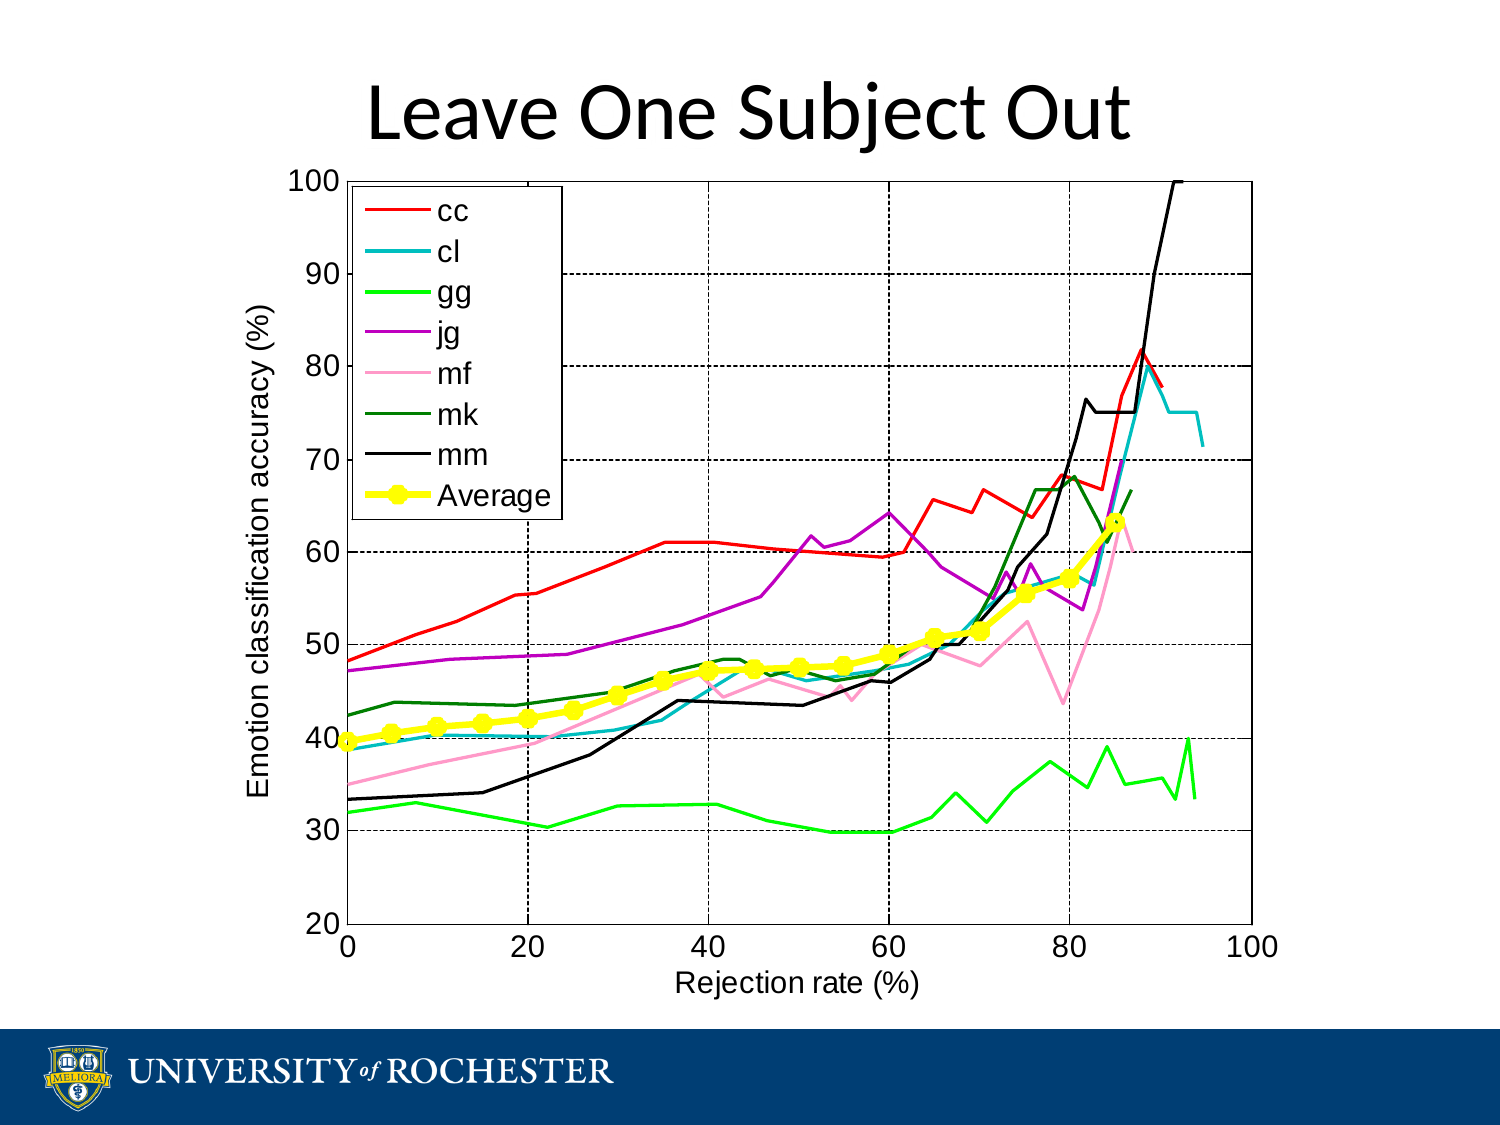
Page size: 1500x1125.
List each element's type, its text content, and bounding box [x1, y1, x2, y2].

title Leave One Subject Out [112, 12, 1388, 201]
picture [196, 112, 1363, 1026]
picture [0, 1029, 1500, 1125]
